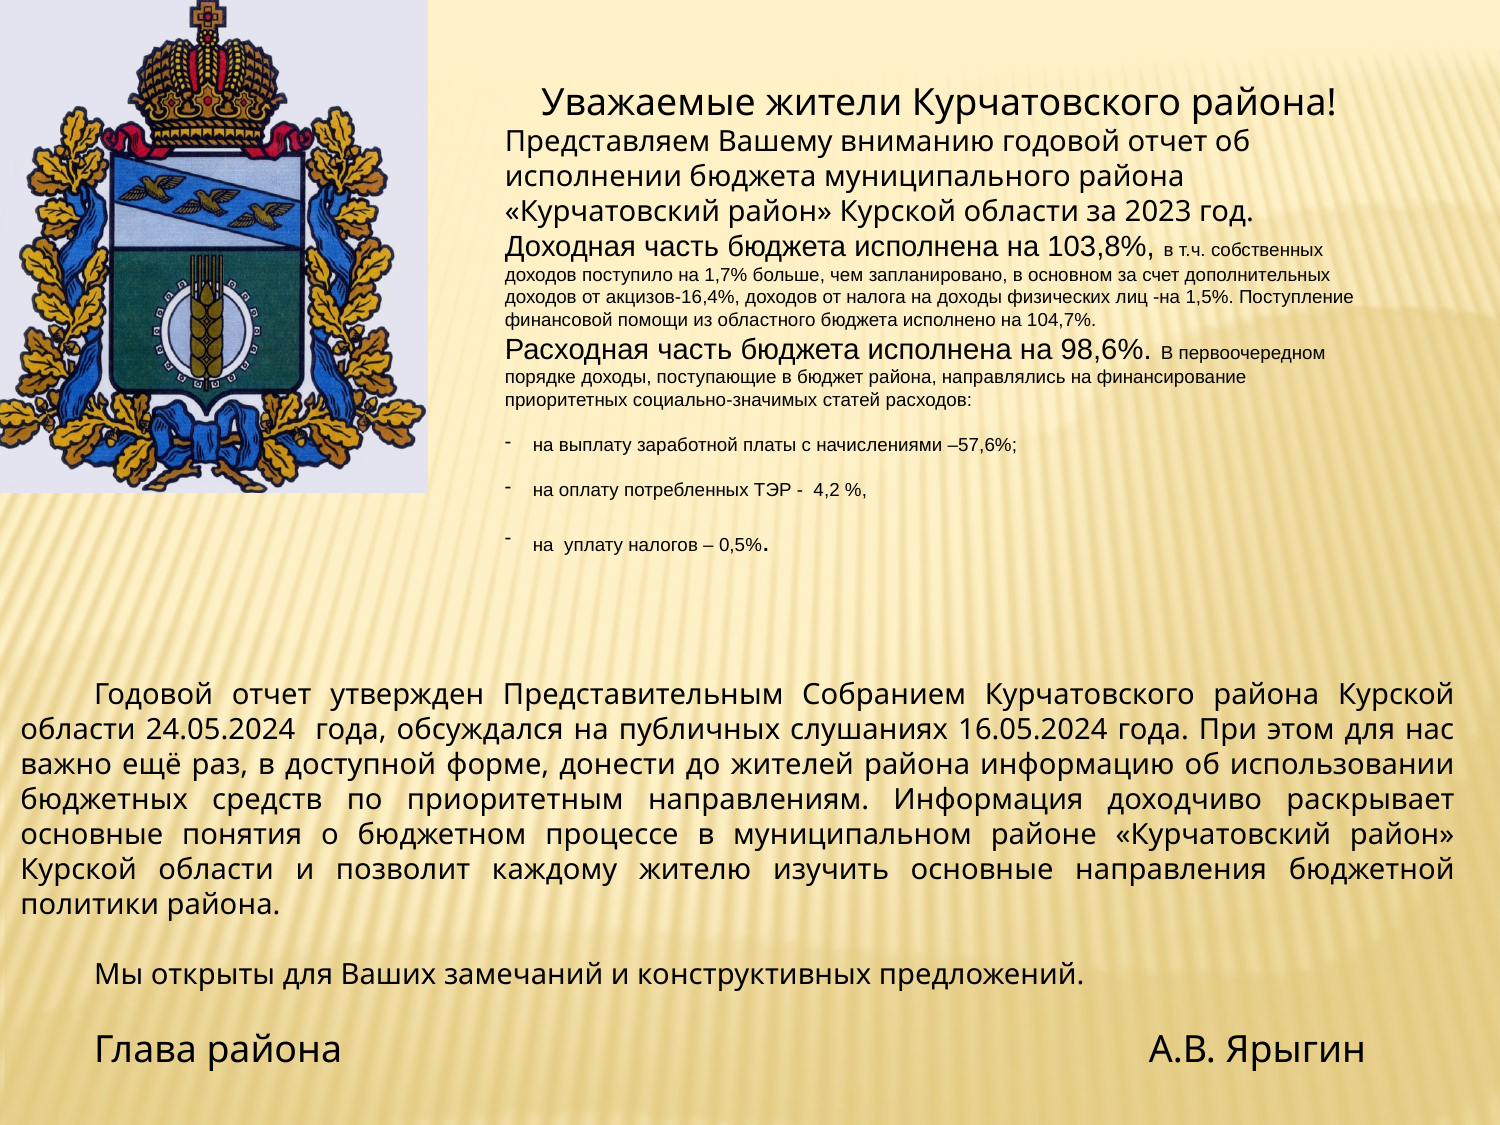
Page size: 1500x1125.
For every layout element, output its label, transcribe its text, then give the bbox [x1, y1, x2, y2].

picture [0, 0, 1500, 1125]
text_box Годовой отчет утвержден Представительным Собранием Курчатовского района Курской области 24.05.2024 года, обсуждался на публичных слушаниях 16.05.2024 года. При этом для нас важно ещё раз, в доступной форме, донести до жителей района информацию об использовании бюджетных средств по приоритетным направлениям. Информация доходчиво раскрывает основные понятия о бюджетном процессе в муниципальном районе «Курчатовский район» Курской области и позволит каждому жителю изучить основные направления бюджетной политики района. Мы открыты для Ваших замечаний и конструктивных предложений. Глава района А.В. Ярыгин [5, 633, 1471, 1078]
text_box Уважаемые жители Курчатовского района! Представляем Вашему вниманию годовой отчет об исполнении бюджета муниципального района «Курчатовский район» Курской области за 2023 год. Доходная часть бюджета исполнена на 103,8%, в т.ч. собственных доходов поступило на 1,7% больше, чем запланировано, в основном за счет дополнительных доходов от акцизов-16,4%, доходов от налога на доходы физических лиц -на 1,5%. Поступление финансовой помощи из областного бюджета исполнено на 104,7%. Расходная часть бюджета исполнена на 98,6%. В первоочередном порядке доходы, поступающие в бюджет района, направлялись на финансирование приоритетных социально-значимых статей расходов: на выплату заработной платы с начислениями –57,6%; на оплату потребленных ТЭР - 4,2 %, на уплату налогов – 0,5%. [490, 70, 1388, 633]
